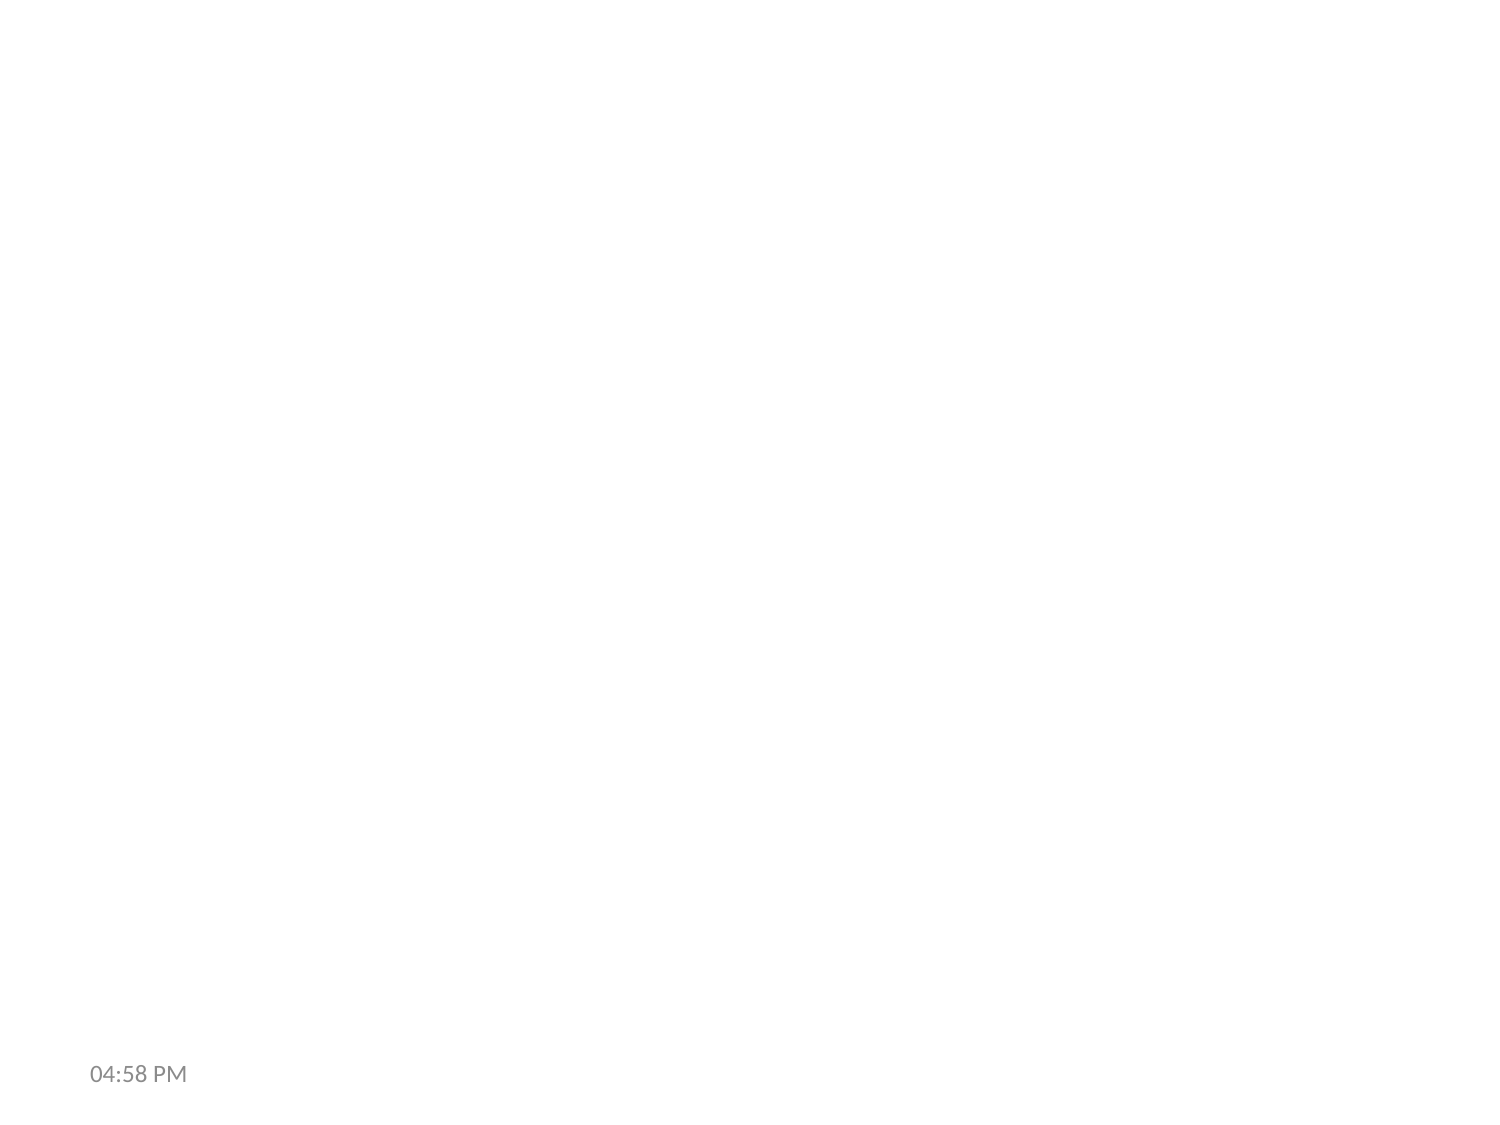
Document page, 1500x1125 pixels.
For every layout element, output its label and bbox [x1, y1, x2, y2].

slide_number [75, 1042, 425, 1103]
